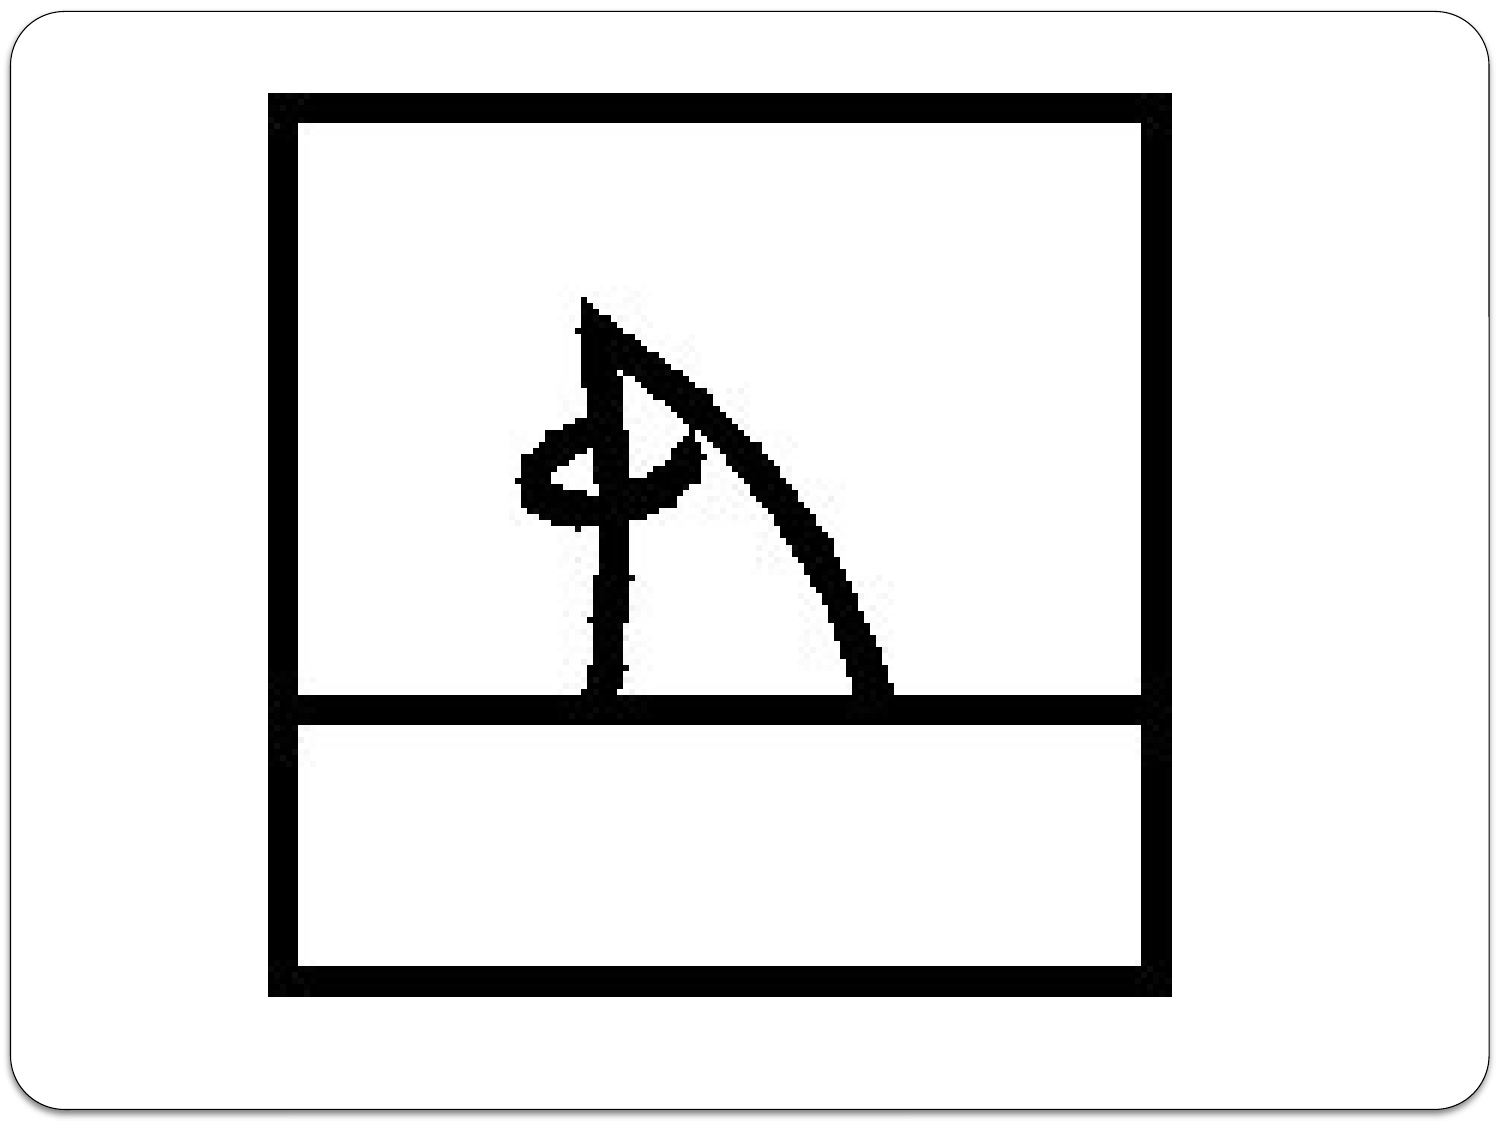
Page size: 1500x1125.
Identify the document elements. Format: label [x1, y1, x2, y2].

list [268, 93, 1173, 998]
